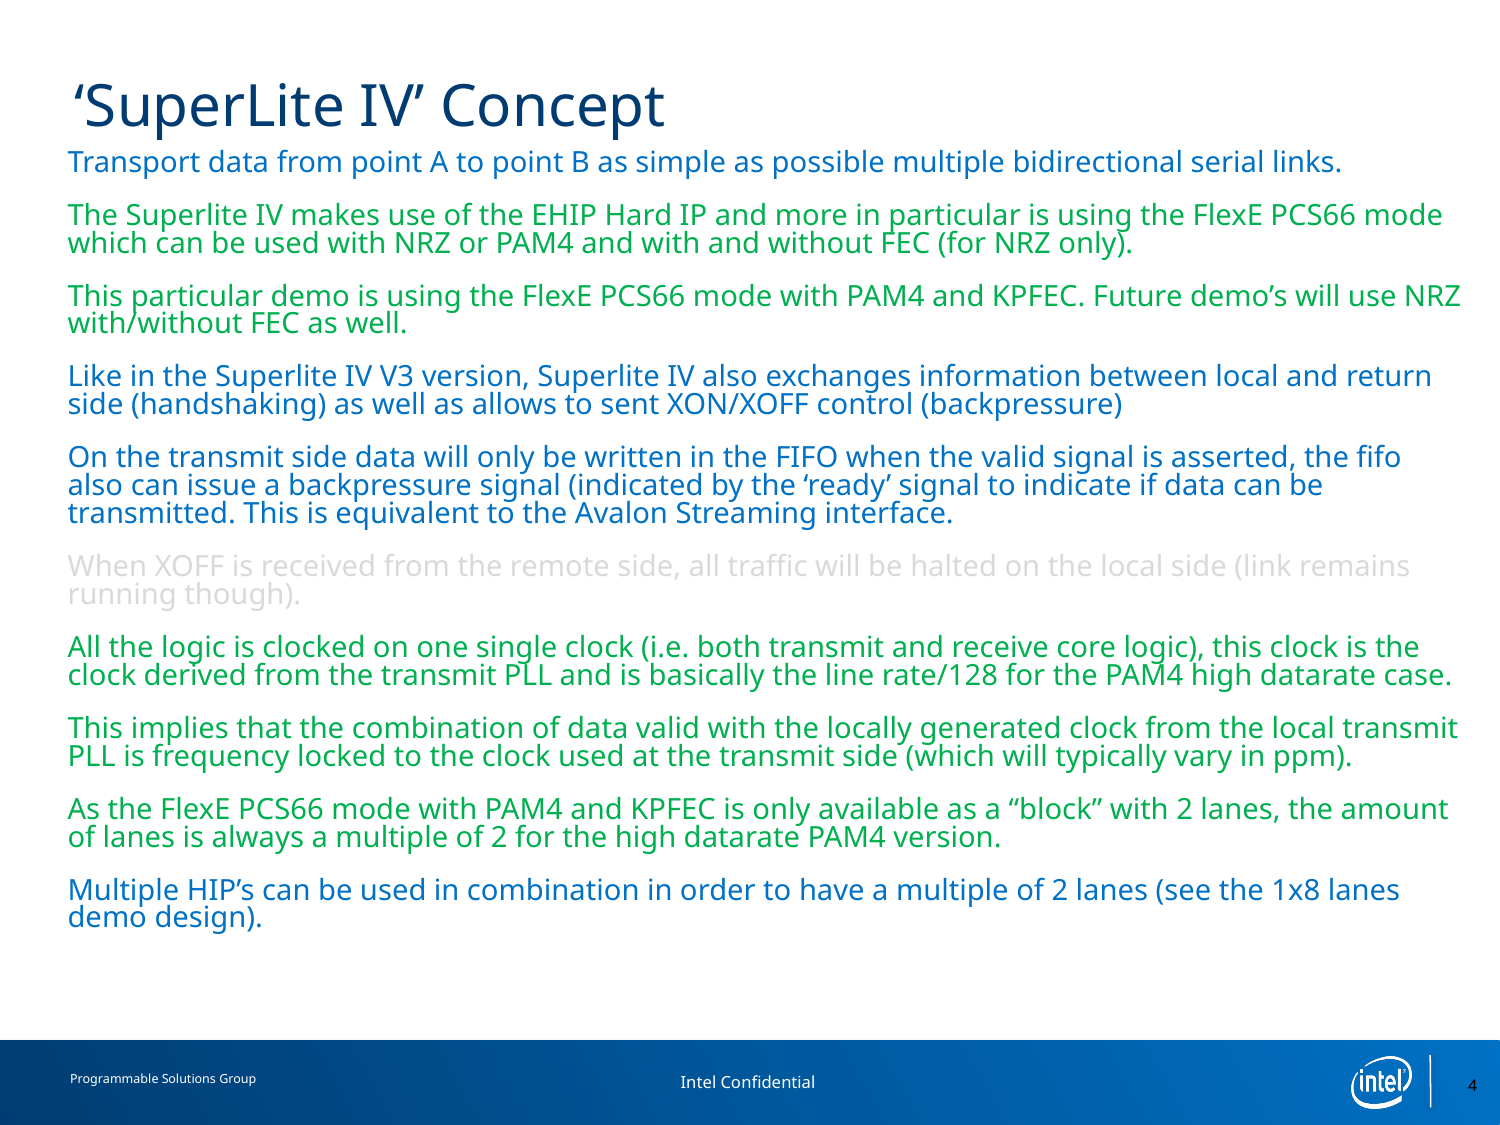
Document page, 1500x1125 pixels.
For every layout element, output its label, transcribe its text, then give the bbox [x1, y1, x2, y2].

list Transport data from point A to point B as simple as possible multiple bidirectional serial links. The Superlite IV makes use of the EHIP Hard IP and more in particular is using the FlexE PCS66 mode which can be used with NRZ or PAM4 and with and without FEC (for NRZ only). This particular demo is using the FlexE PCS66 mode with PAM4 and KPFEC. Future demo’s will use NRZ with/without FEC as well. Like in the Superlite IV V3 version, Superlite IV also exchanges information between local and return side (handshaking) as well as allows to sent XON/XOFF control (backpressure) On the transmit side data will only be written in the FIFO when the valid signal is asserted, the fifo also can issue a backpressure signal (indicated by the ‘ready’ signal to indicate if data can be transmitted. This is equivalent to the Avalon Streaming interface. When XOFF is received from the remote side, all traffic will be halted on the local side (link remains running though). All the logic is clocked on one single clock (i.e. both transmit and receive core logic), this clock is the clock derived from the transmit PLL and is basically the line rate/128 for the PAM4 high datarate case. This implies that the combination of data valid with the locally generated clock from the local transmit PLL is frequency locked to the clock used at the transmit side (which will typically vary in ppm). As the FlexE PCS66 mode with PAM4 and KPFEC is only available as a “block” with 2 lanes, the amount of lanes is always a multiple of 2 for the high datarate PAM4 version. Multiple HIP’s can be used in combination in order to have a multiple of 2 lanes (see the 1x8 lanes demo design). [67, 149, 1463, 1033]
slide_number 4 [1127, 1055, 1478, 1116]
title ‘SuperLite IV’ Concept [74, 67, 1425, 149]
